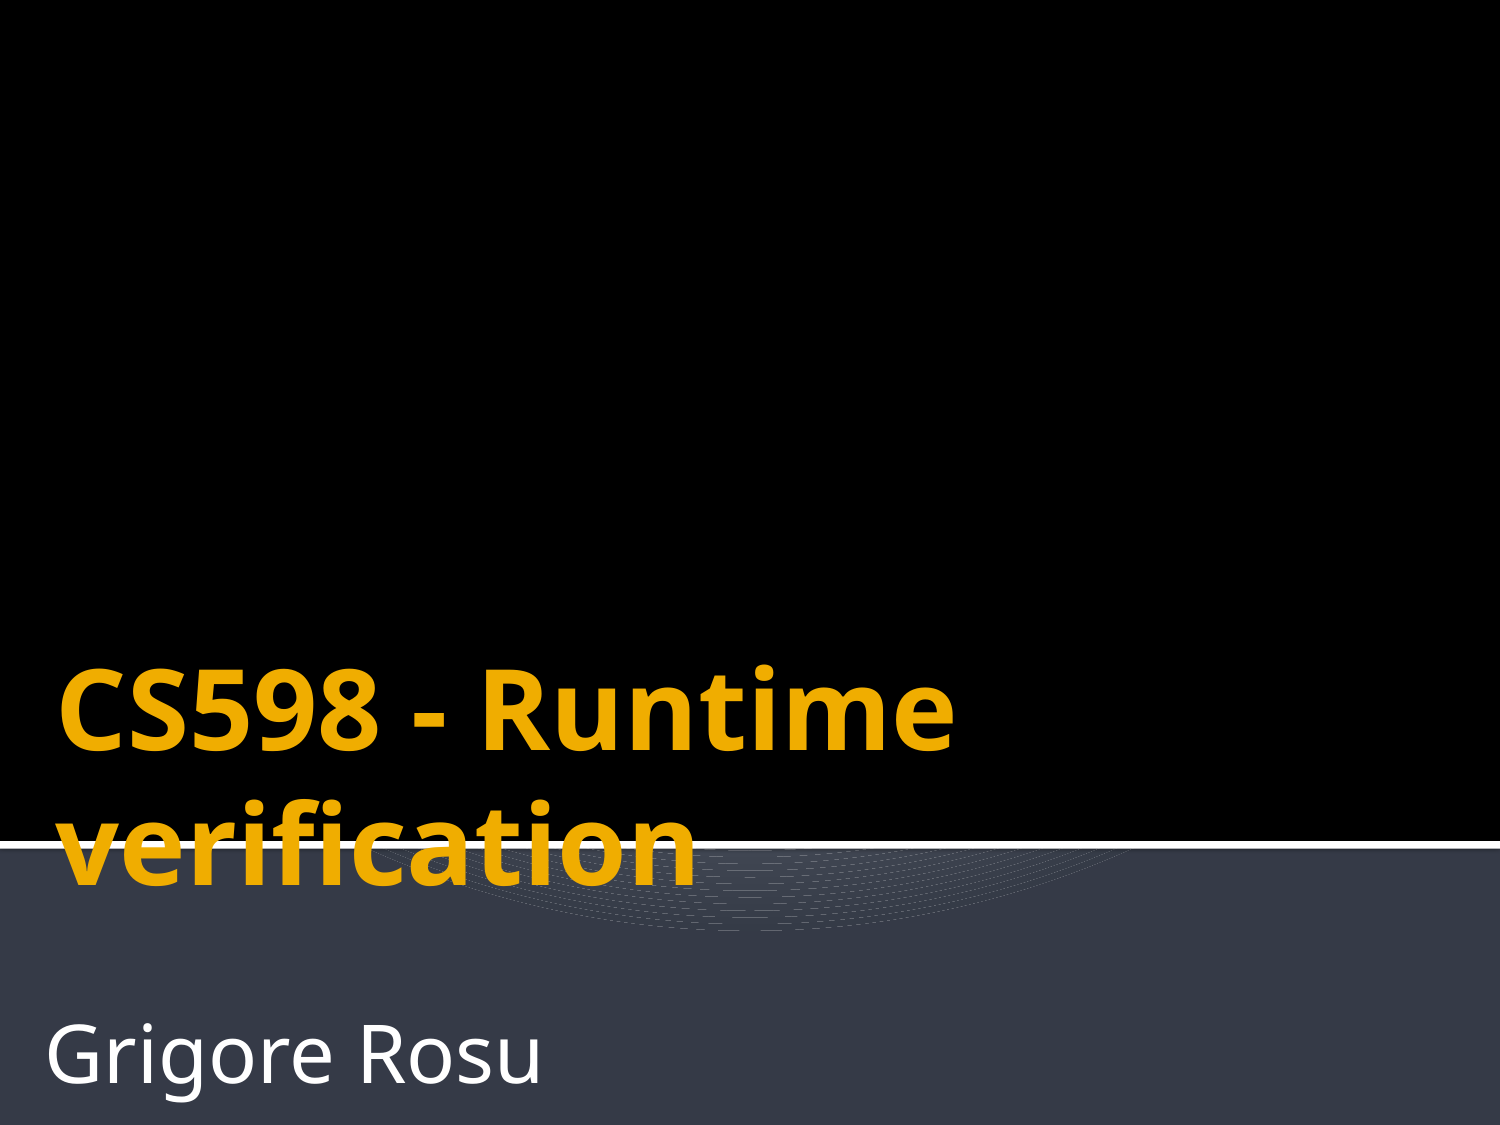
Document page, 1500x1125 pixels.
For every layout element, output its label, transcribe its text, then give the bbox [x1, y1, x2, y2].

text_box CS598 - Runtime verification [40, 637, 1500, 818]
subtitle Grigore Rosu [24, 849, 1463, 1100]
